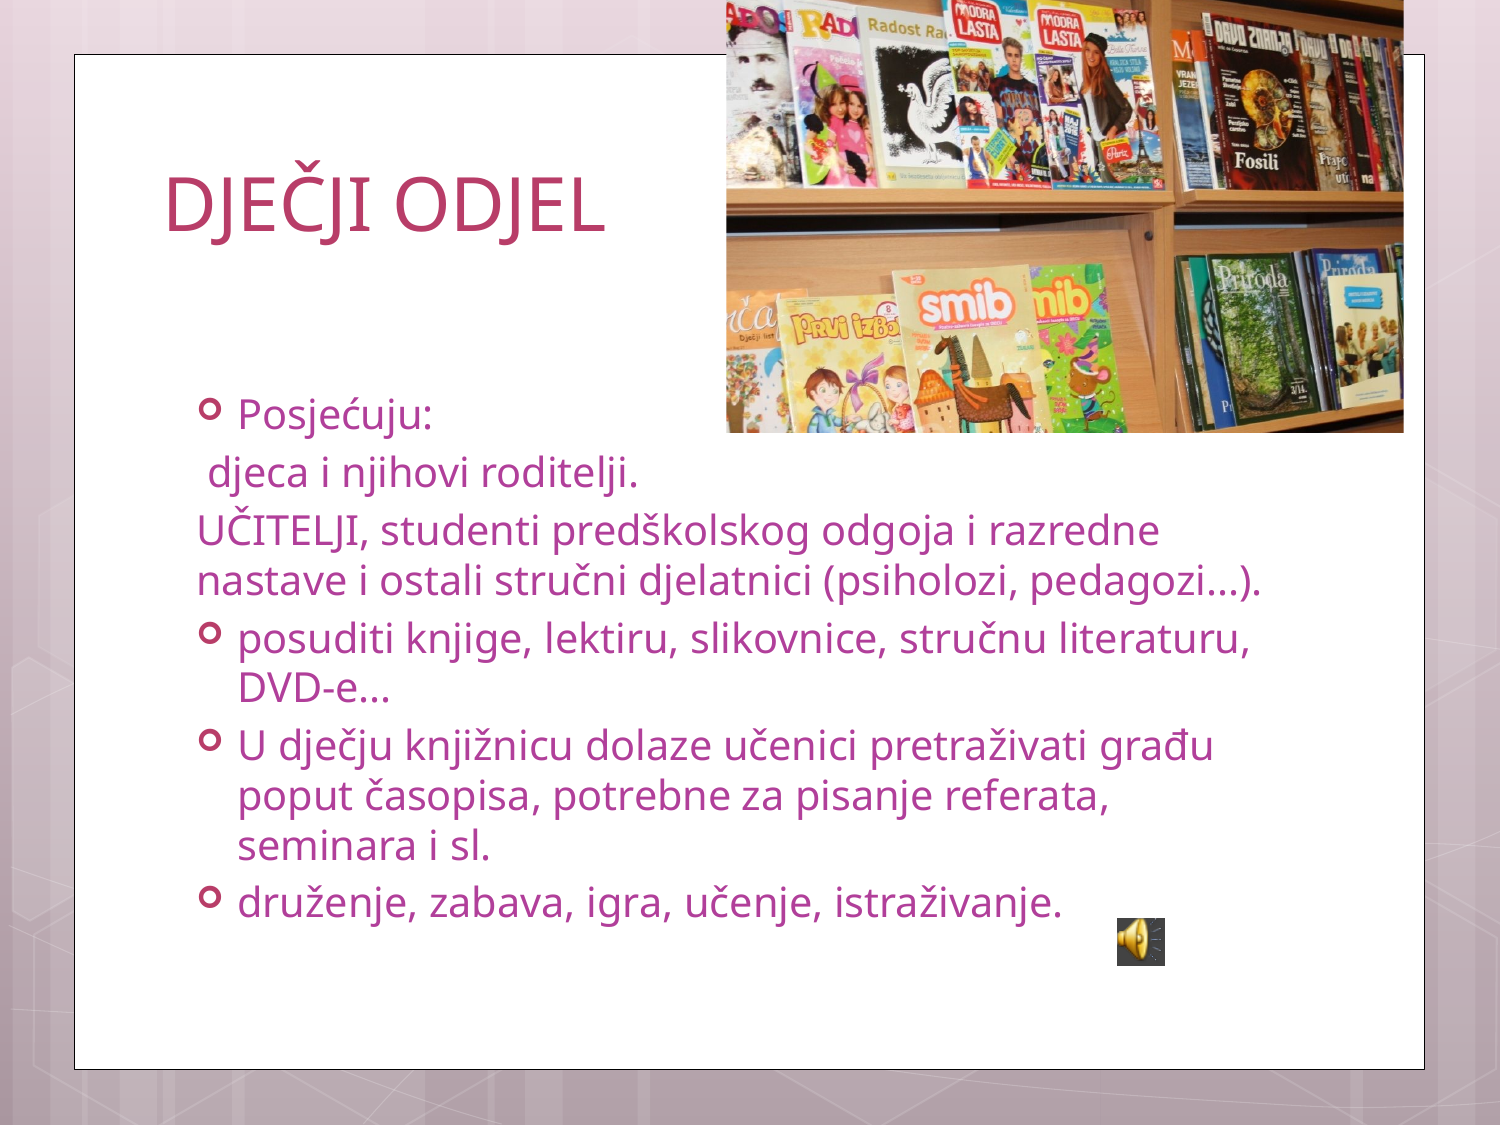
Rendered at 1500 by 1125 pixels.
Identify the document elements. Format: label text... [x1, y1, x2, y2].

picture [726, 0, 1404, 433]
title DJEČJI ODJEL [147, 66, 720, 254]
picture [1115, 916, 1167, 968]
list Posjećuju: djeca i njihovi roditelji. UČITELJI, studenti predškolskog odgoja i razredne nastave i ostali stručni djelatnici (psiholozi, pedagozi...). posuditi knjige, lektiru, slikovnice, stručnu literaturu, DVD-e... U dječju knjižnicu dolaze učenici pretraživati građu poput časopisa, potrebne za pisanje referata, seminara i sl. druženje, zabava, igra, učenje, istraživanje. [171, 381, 1283, 957]
